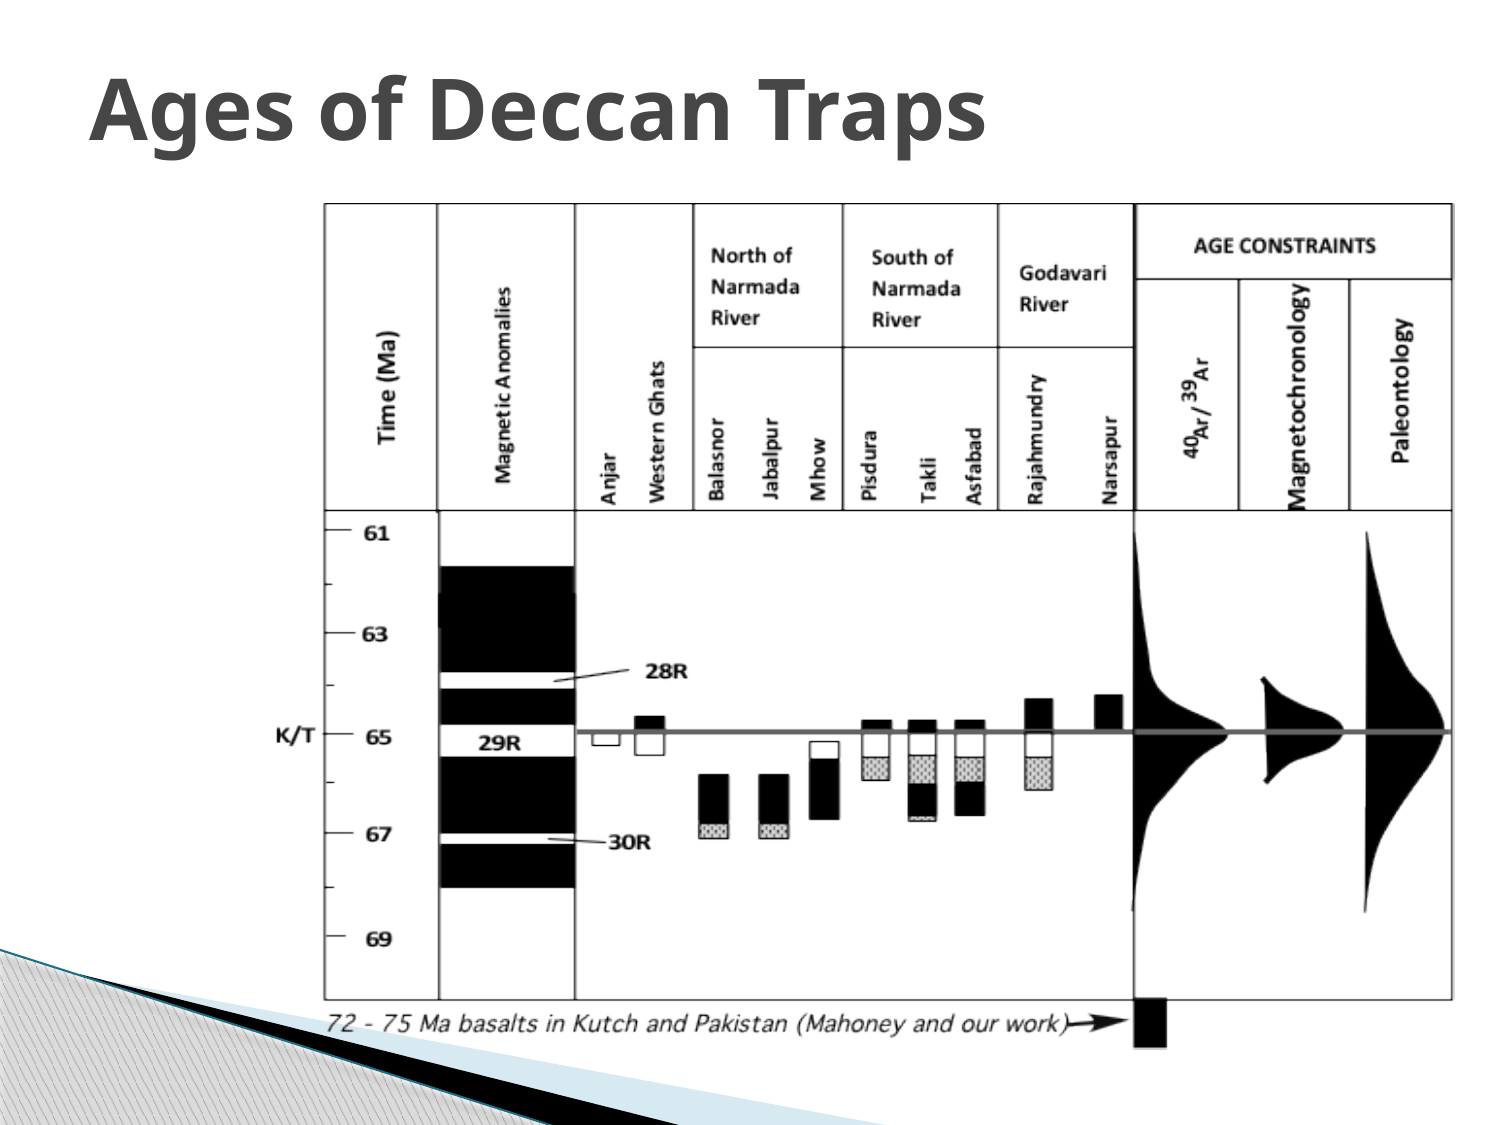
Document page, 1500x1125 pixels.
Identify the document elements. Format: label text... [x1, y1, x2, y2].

title Ages of Deccan Traps [75, 45, 1271, 168]
picture [275, 203, 1455, 1050]
